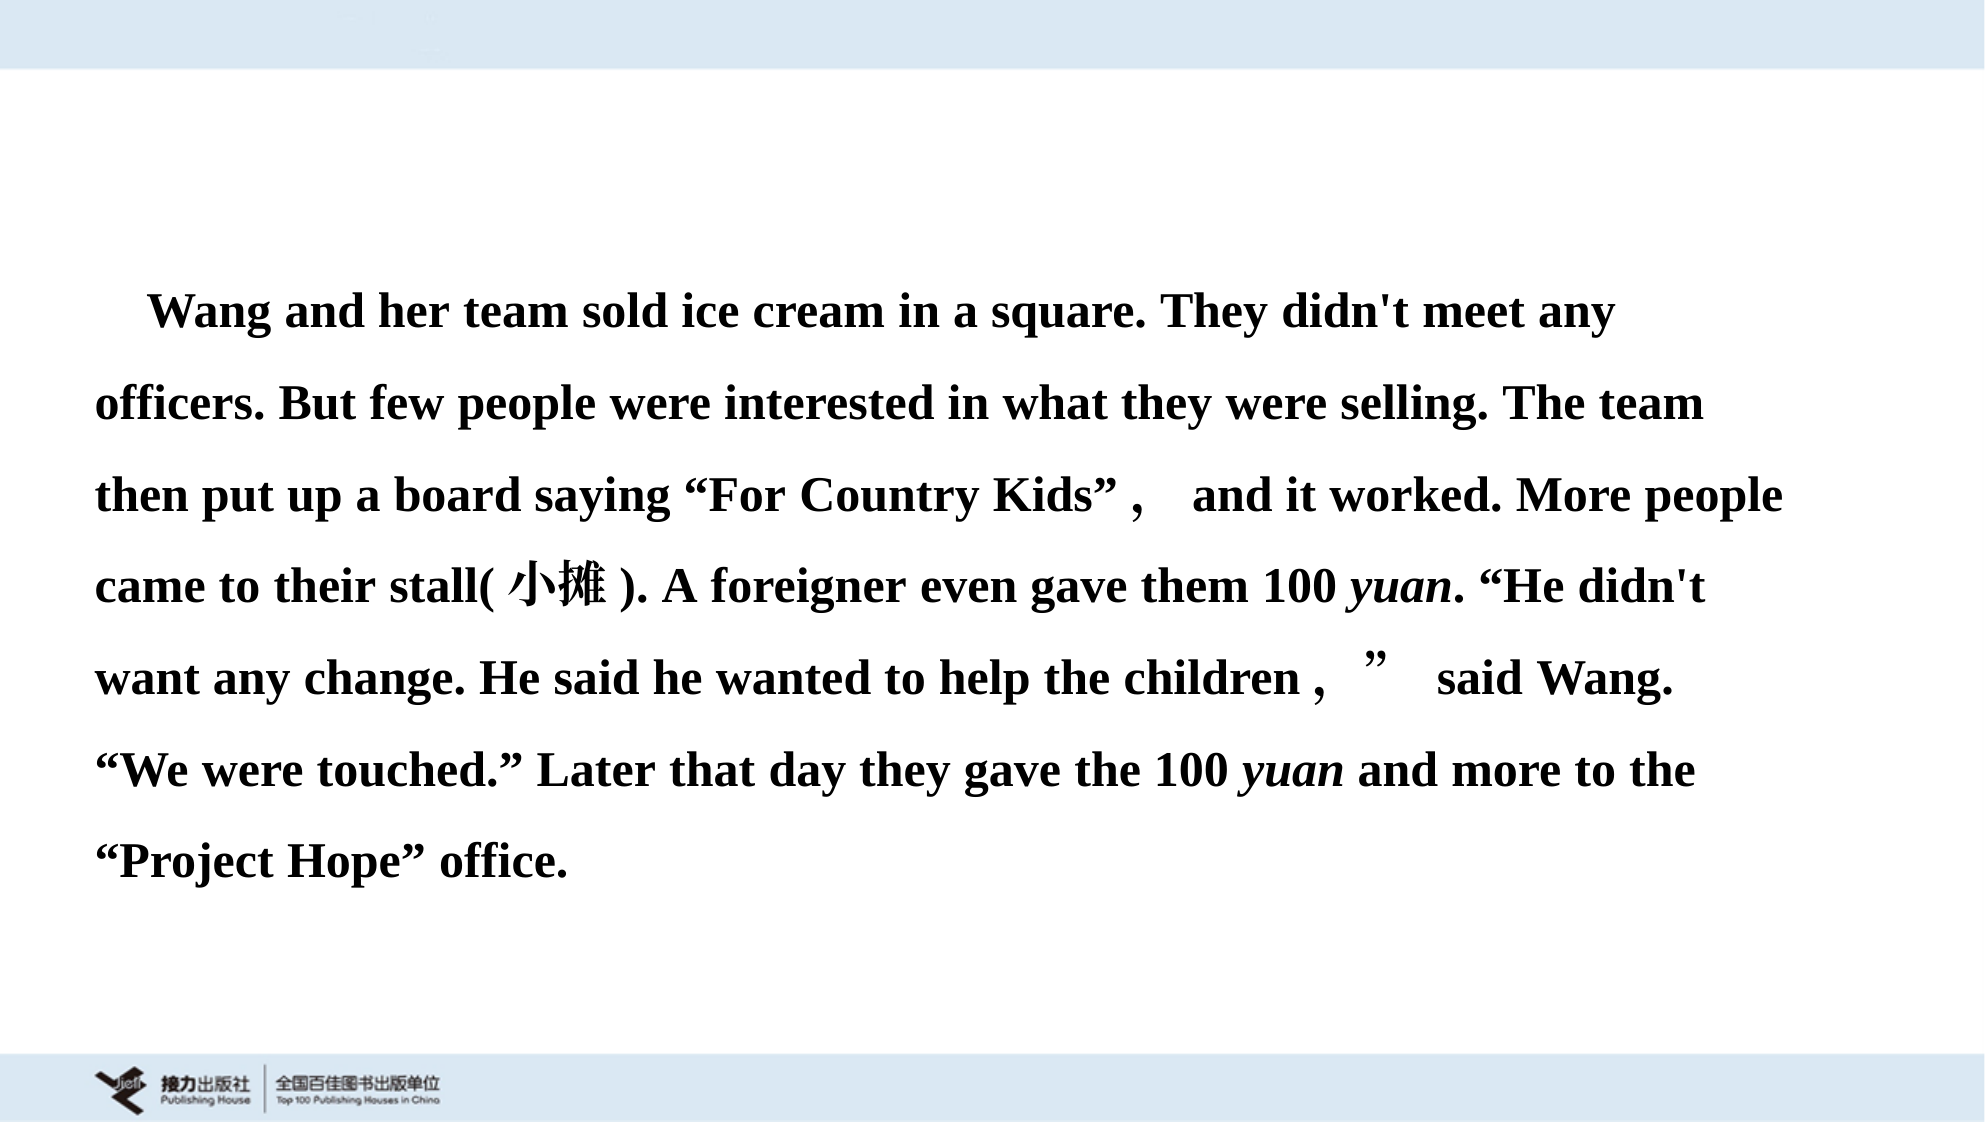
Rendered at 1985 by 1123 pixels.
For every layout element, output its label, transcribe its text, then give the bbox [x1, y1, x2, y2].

picture [0, 0, 1985, 1122]
text_box Wang and her team sold ice cream in a square. They didn't meet any officers. But few people were interested in what they were selling. The team then put up a board saying “For Country Kids”，and it worked. More people came to their stall(小摊). A foreigner even gave them 100 yuan. “He didn't want any change. He said he wanted to help the children，” said Wang. “We were touched.” Later that day they gave the 100 yuan and more to the “Project Hope” office. [94, 246, 1892, 888]
